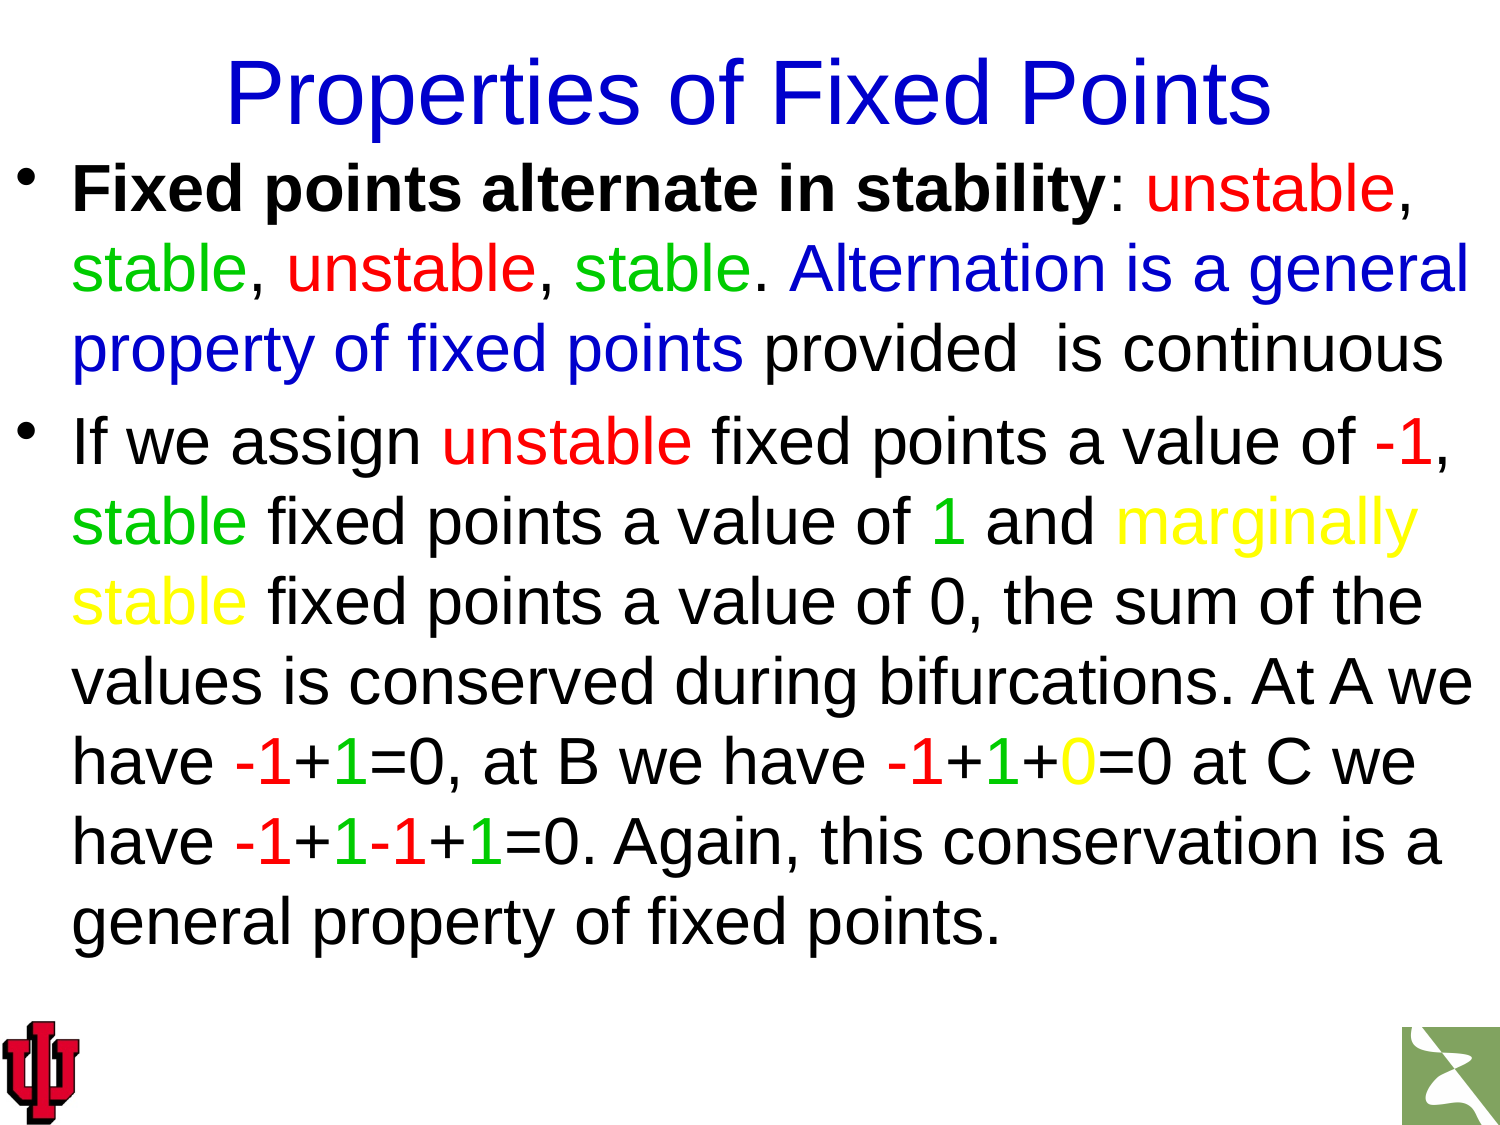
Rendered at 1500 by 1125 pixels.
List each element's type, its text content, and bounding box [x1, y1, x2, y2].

picture [0, 1020, 80, 1125]
picture [1402, 1027, 1500, 1125]
title Properties of Fixed Points [75, 24, 1425, 150]
